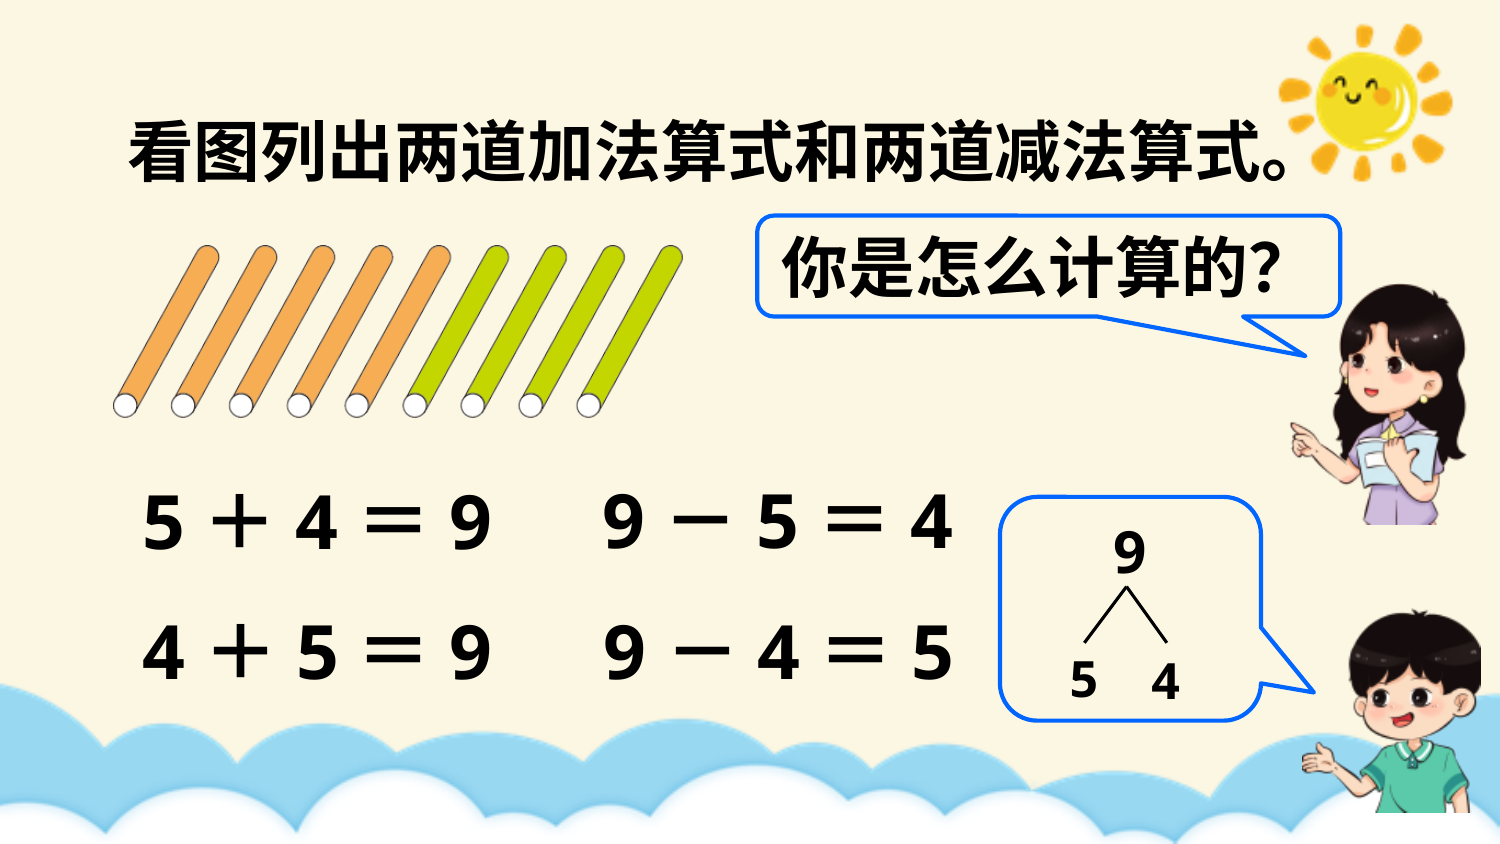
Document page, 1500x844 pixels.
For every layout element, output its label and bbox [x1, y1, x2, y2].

text_box [756, 215, 1468, 525]
picture [0, 0, 1500, 844]
text_box [999, 496, 1481, 813]
